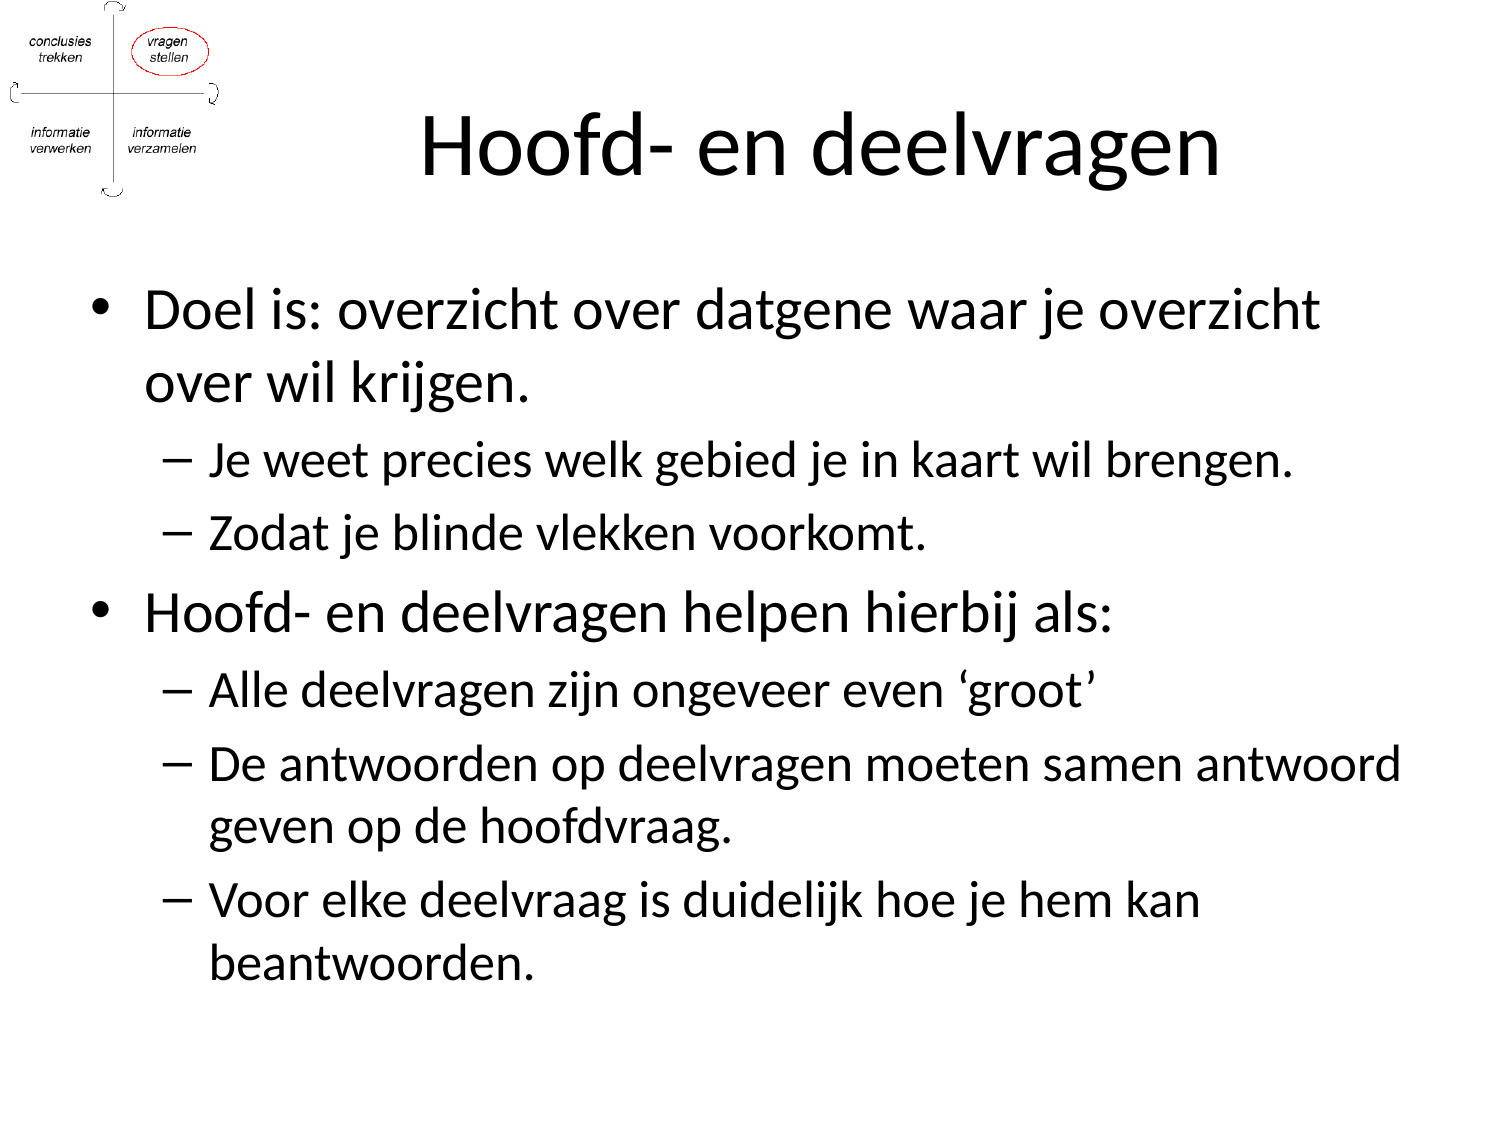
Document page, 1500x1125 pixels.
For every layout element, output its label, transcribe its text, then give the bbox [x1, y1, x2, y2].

picture [8, 0, 219, 197]
list Doel is: overzicht over datgene waar je overzicht over wil krijgen. Je weet precies welk gebied je in kaart wil brengen. Zodat je blinde vlekken voorkomt. Hoofd- en deelvragen helpen hierbij als: Alle deelvragen zijn ongeveer even ‘groot’ De antwoorden op deelvragen moeten samen antwoord geven op de hoofdvraag. Voor elke deelvraag is duidelijk hoe je hem kan beantwoorden. [75, 262, 1425, 1005]
title Hoofd- en deelvragen [218, 45, 1425, 233]
